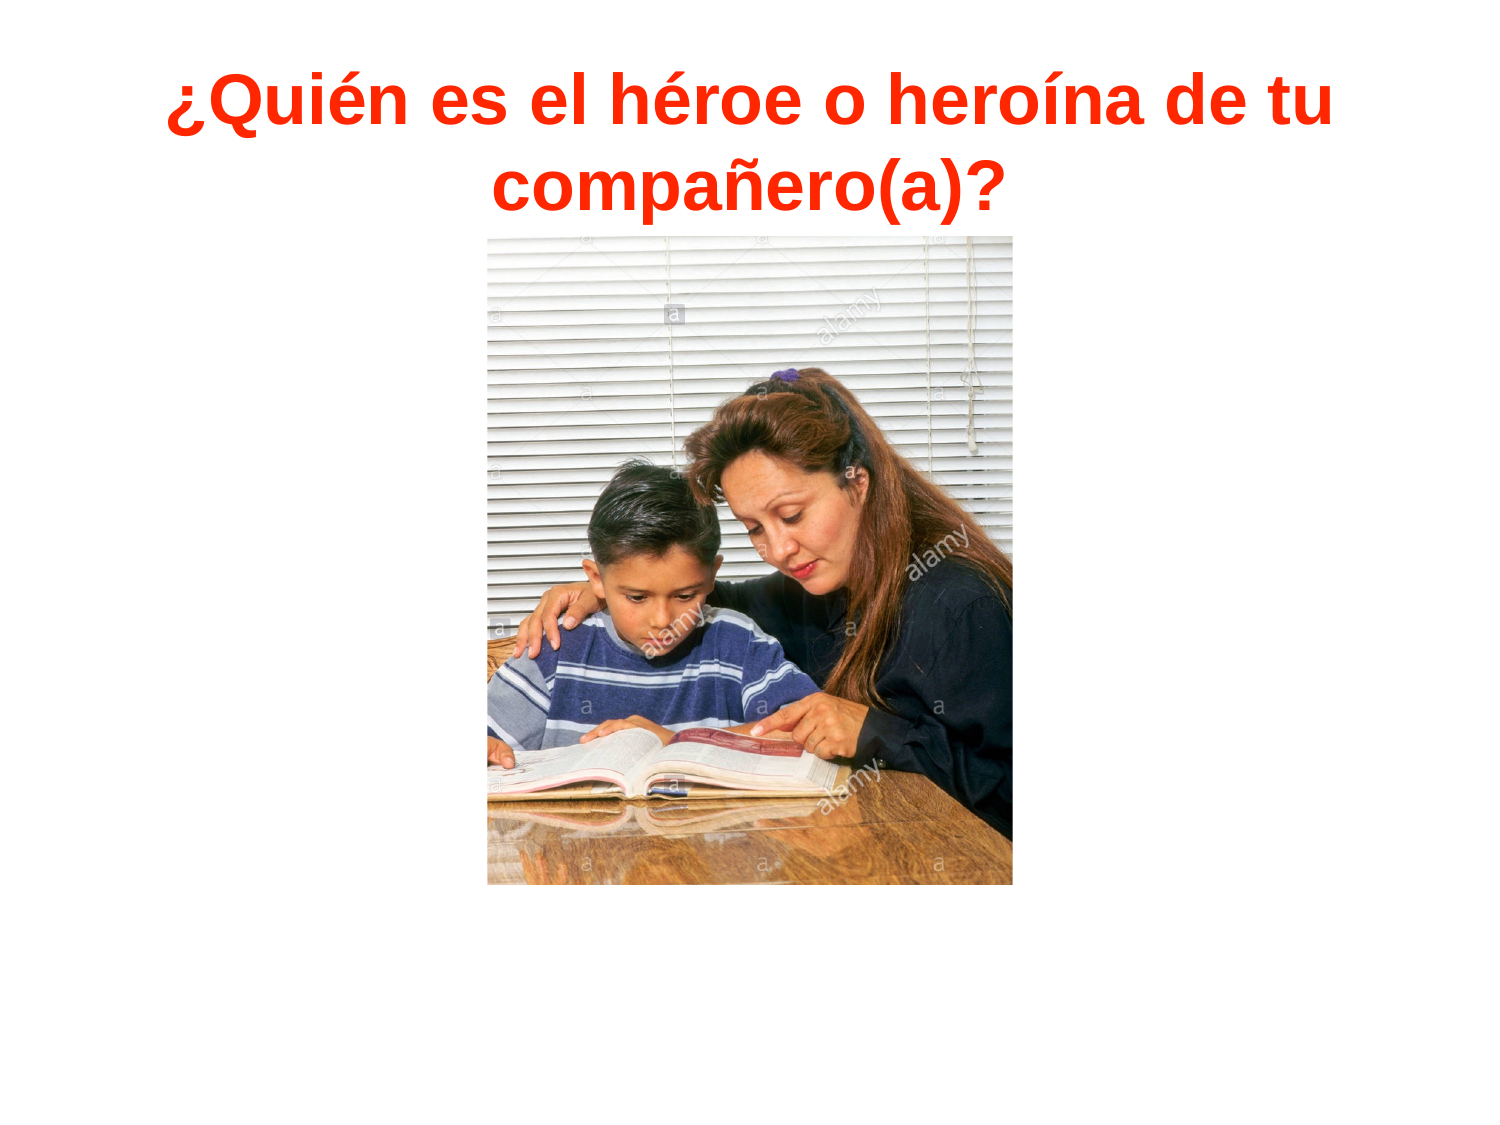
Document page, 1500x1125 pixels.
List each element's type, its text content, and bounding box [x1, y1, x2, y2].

title ¿Quién es el héroe o heroína de tu compañero(a)? [74, 44, 1426, 234]
picture [486, 236, 1013, 885]
